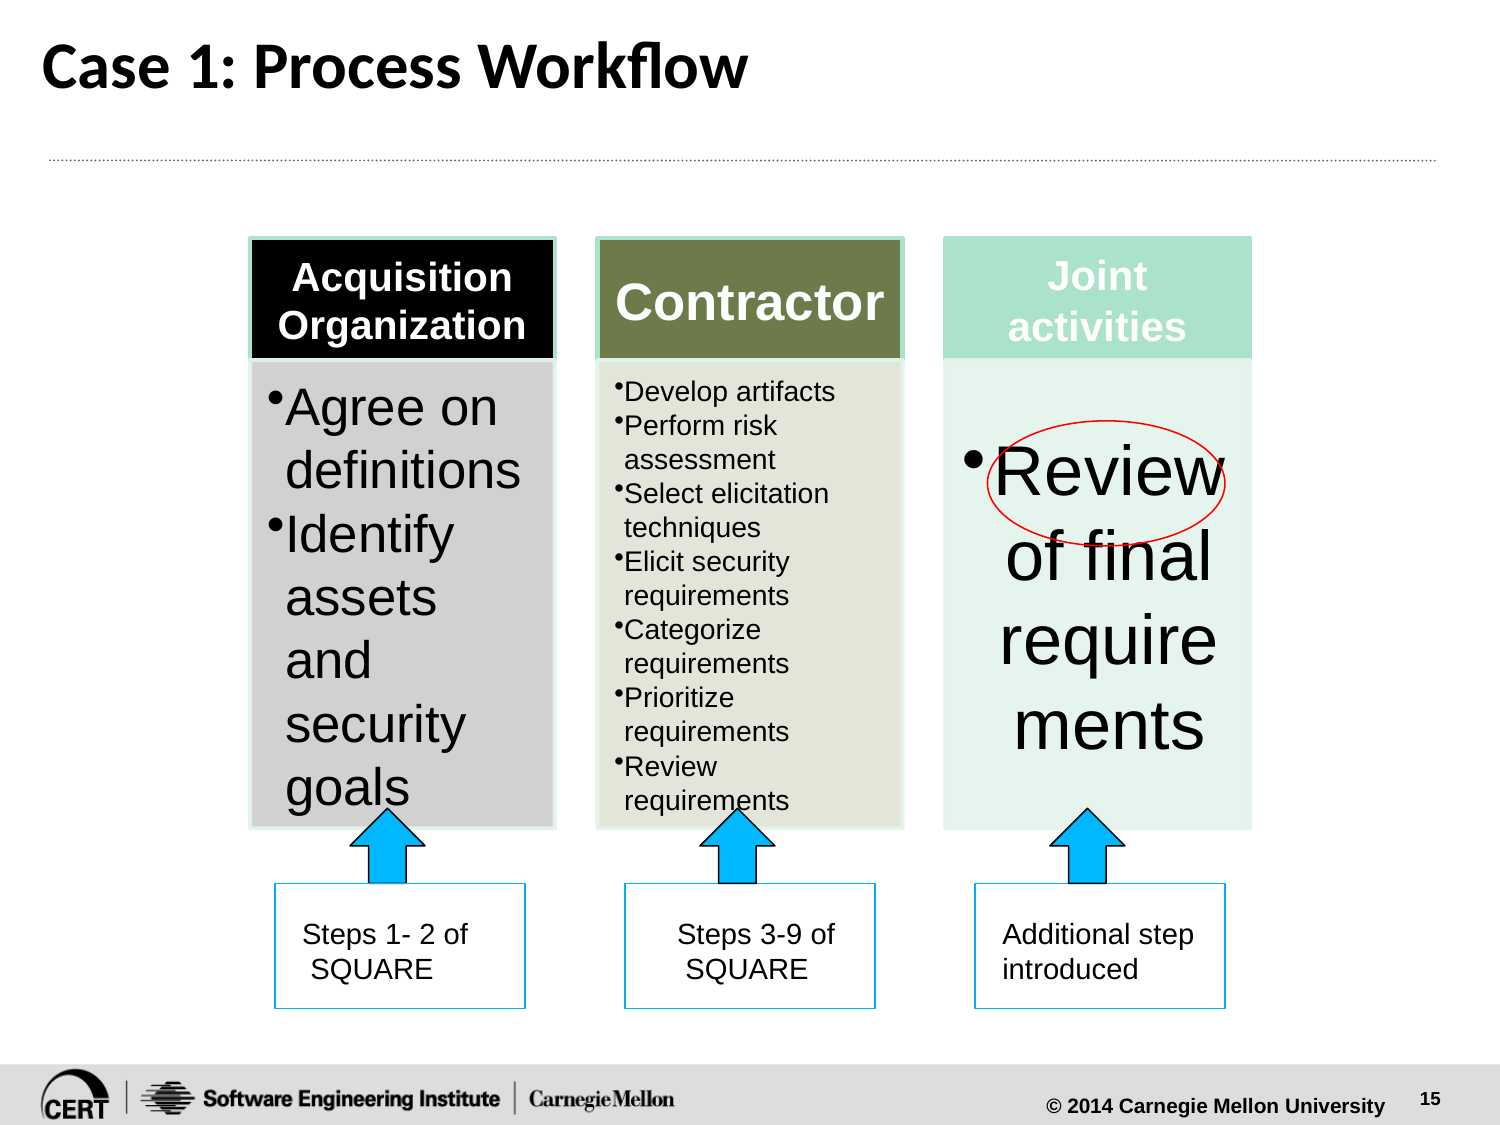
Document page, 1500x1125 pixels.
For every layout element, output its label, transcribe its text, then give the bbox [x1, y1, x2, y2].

text_box [975, 883, 1225, 1009]
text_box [249, 199, 1251, 867]
text_box [624, 883, 875, 1009]
text_box [275, 883, 525, 1009]
text_box Steps 3-9 of SQUARE [662, 908, 900, 993]
title Case 1: Process Workflow [42, 37, 1434, 155]
picture [24, 1065, 688, 1125]
text_box [1068, 875, 1107, 884]
text_box [718, 875, 757, 884]
text_box Additional step introduced [987, 908, 1225, 993]
text_box [368, 875, 407, 883]
